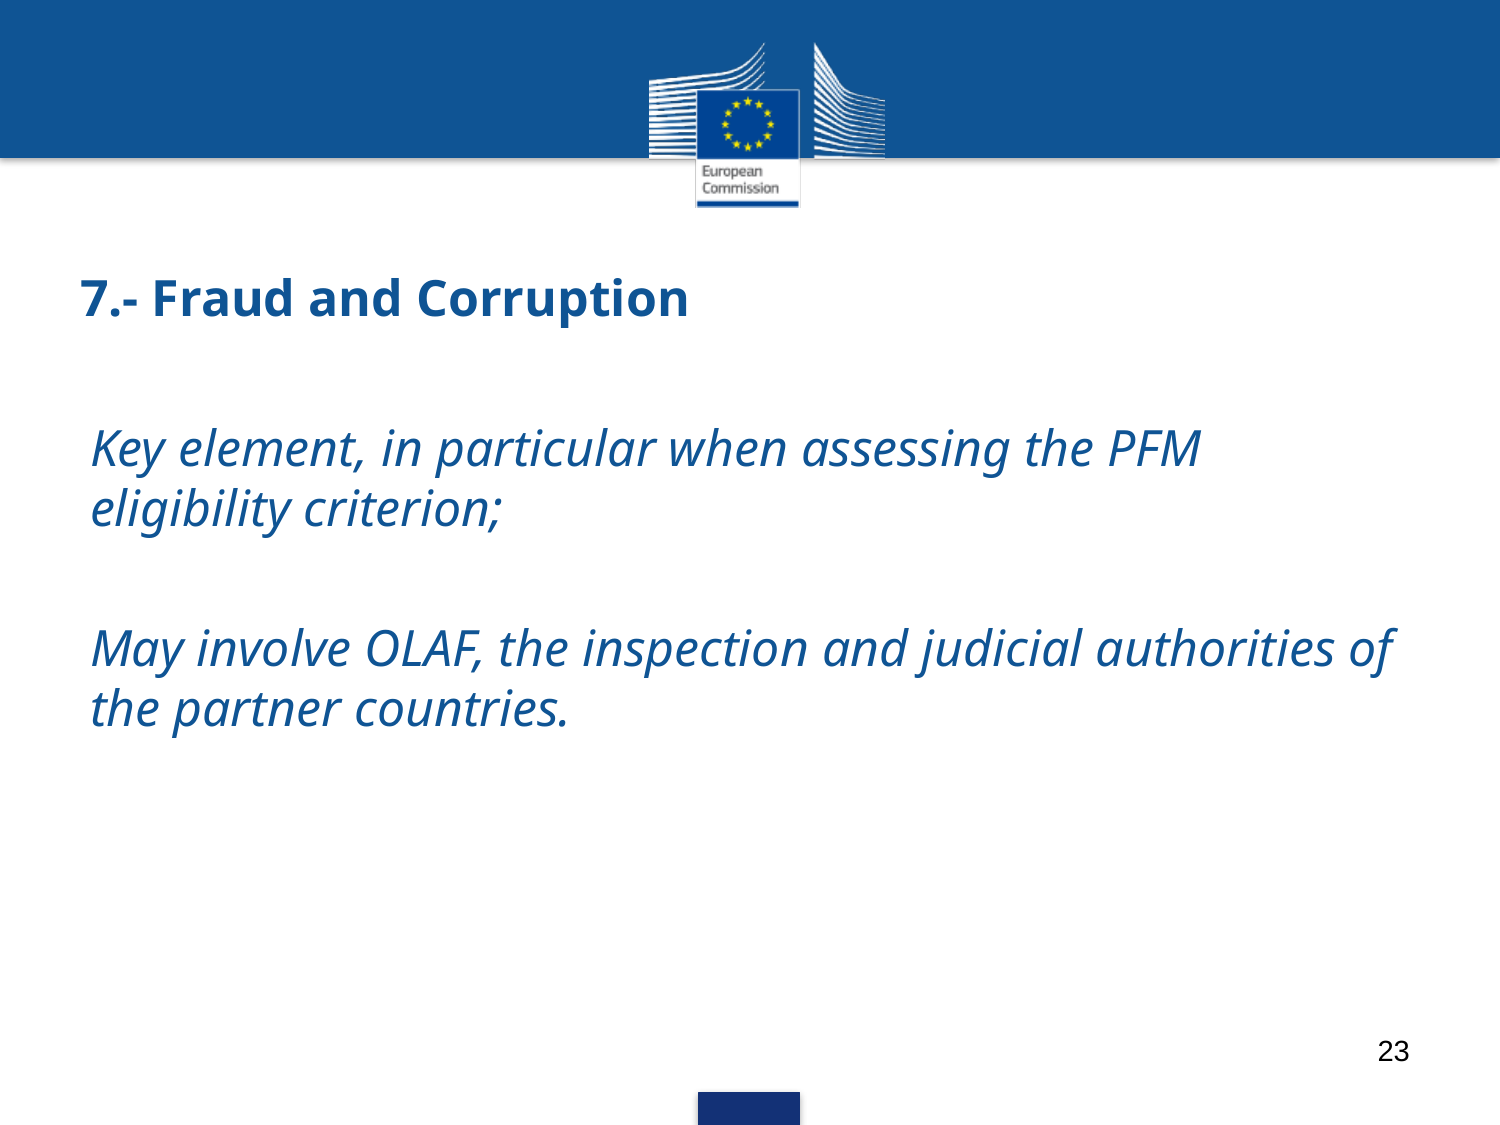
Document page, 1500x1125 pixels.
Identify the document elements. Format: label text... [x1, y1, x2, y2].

title 7.- Fraud and Corruption [64, 219, 1415, 374]
list Key element, in particular when assessing the PFM eligibility criterion; May involve OLAF, the inspection and judicial authorities of the partner countries. [75, 408, 1425, 988]
slide_number 23 [1074, 1024, 1426, 1103]
picture [649, 42, 885, 208]
